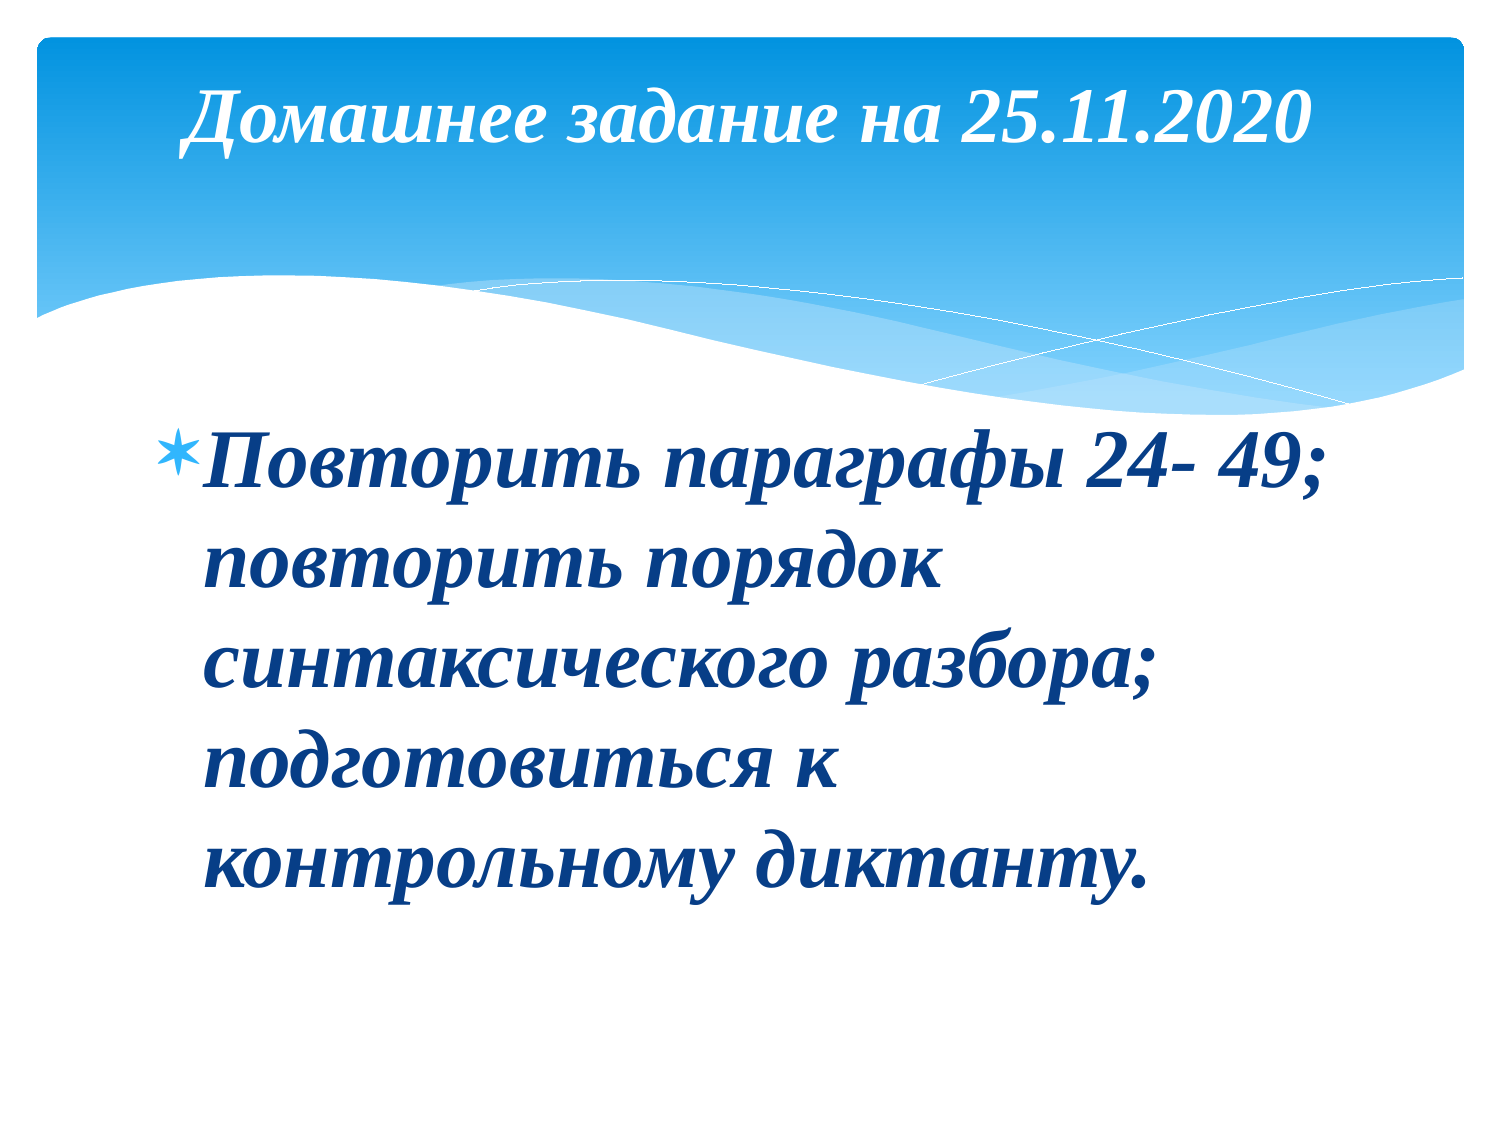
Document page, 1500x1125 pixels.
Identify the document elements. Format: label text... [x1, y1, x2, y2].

list Повторить параграфы 24- 49; повторить порядок синтаксического разбора; подготовиться к контрольному диктанту. [143, 397, 1359, 1005]
title Домашнее задание на 25.11.2020 [75, 55, 1425, 261]
